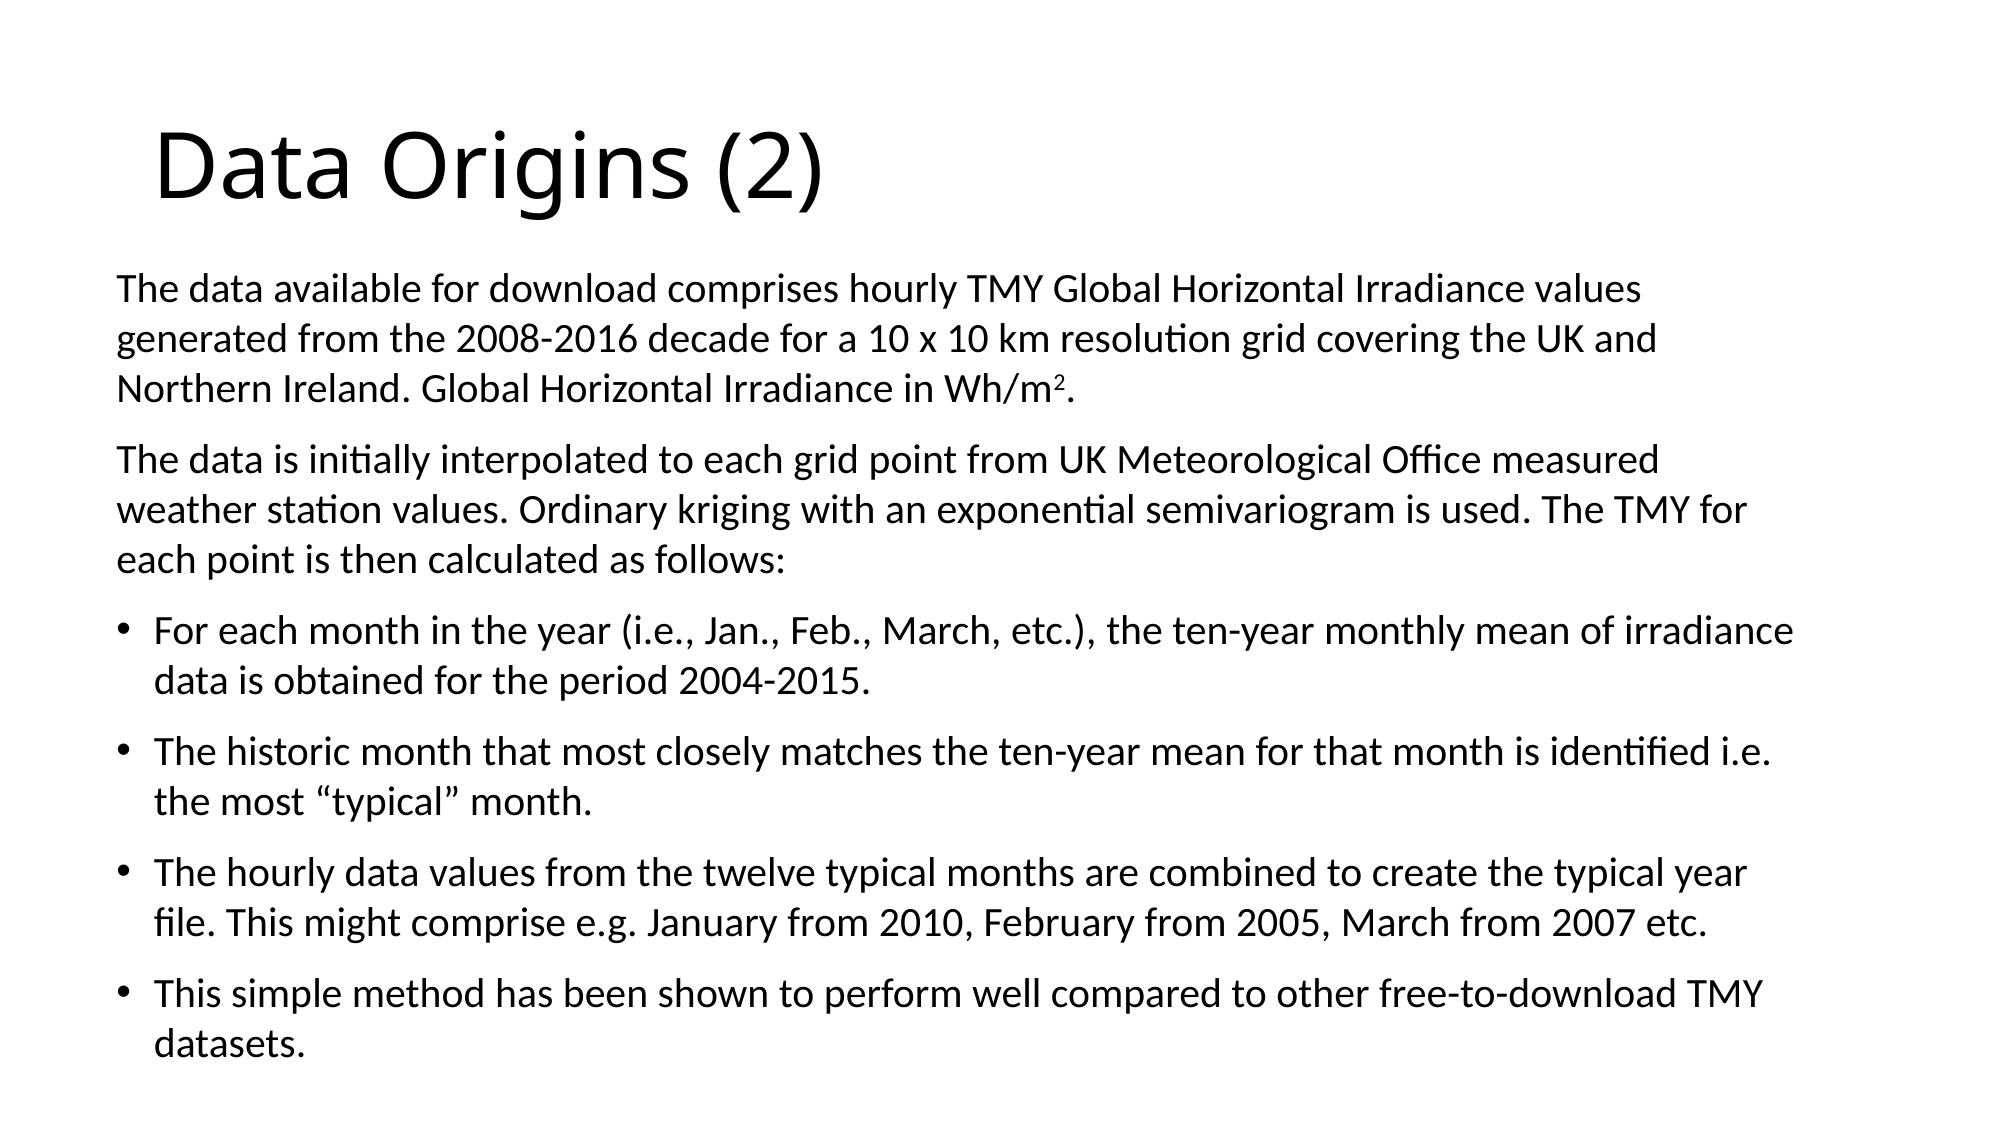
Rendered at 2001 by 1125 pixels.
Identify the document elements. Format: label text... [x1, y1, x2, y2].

title Data Origins (2) [137, 59, 1863, 278]
list The data available for download comprises hourly TMY Global Horizontal Irradiance values generated from the 2008-2016 decade for a 10 x 10 km resolution grid covering the UK and Northern Ireland. Global Horizontal Irradiance in Wh/m2. The data is initially interpolated to each grid point from UK Meteorological Office measured weather station values. Ordinary kriging with an exponential semivariogram is used. The TMY for each point is then calculated as follows: For each month in the year (i.e., Jan., Feb., March, etc.), the ten-year monthly mean of irradiance data is obtained for the period 2004-2015. The historic month that most closely matches the ten-year mean for that month is identified i.e. the most “typical” month. The hourly data values from the twelve typical months are combined to create the typical year file. This might comprise e.g. January from 2010, February from 2005, March from 2007 etc. This simple method has been shown to perform well compared to other free-to-download TMY datasets. [101, 253, 1827, 968]
